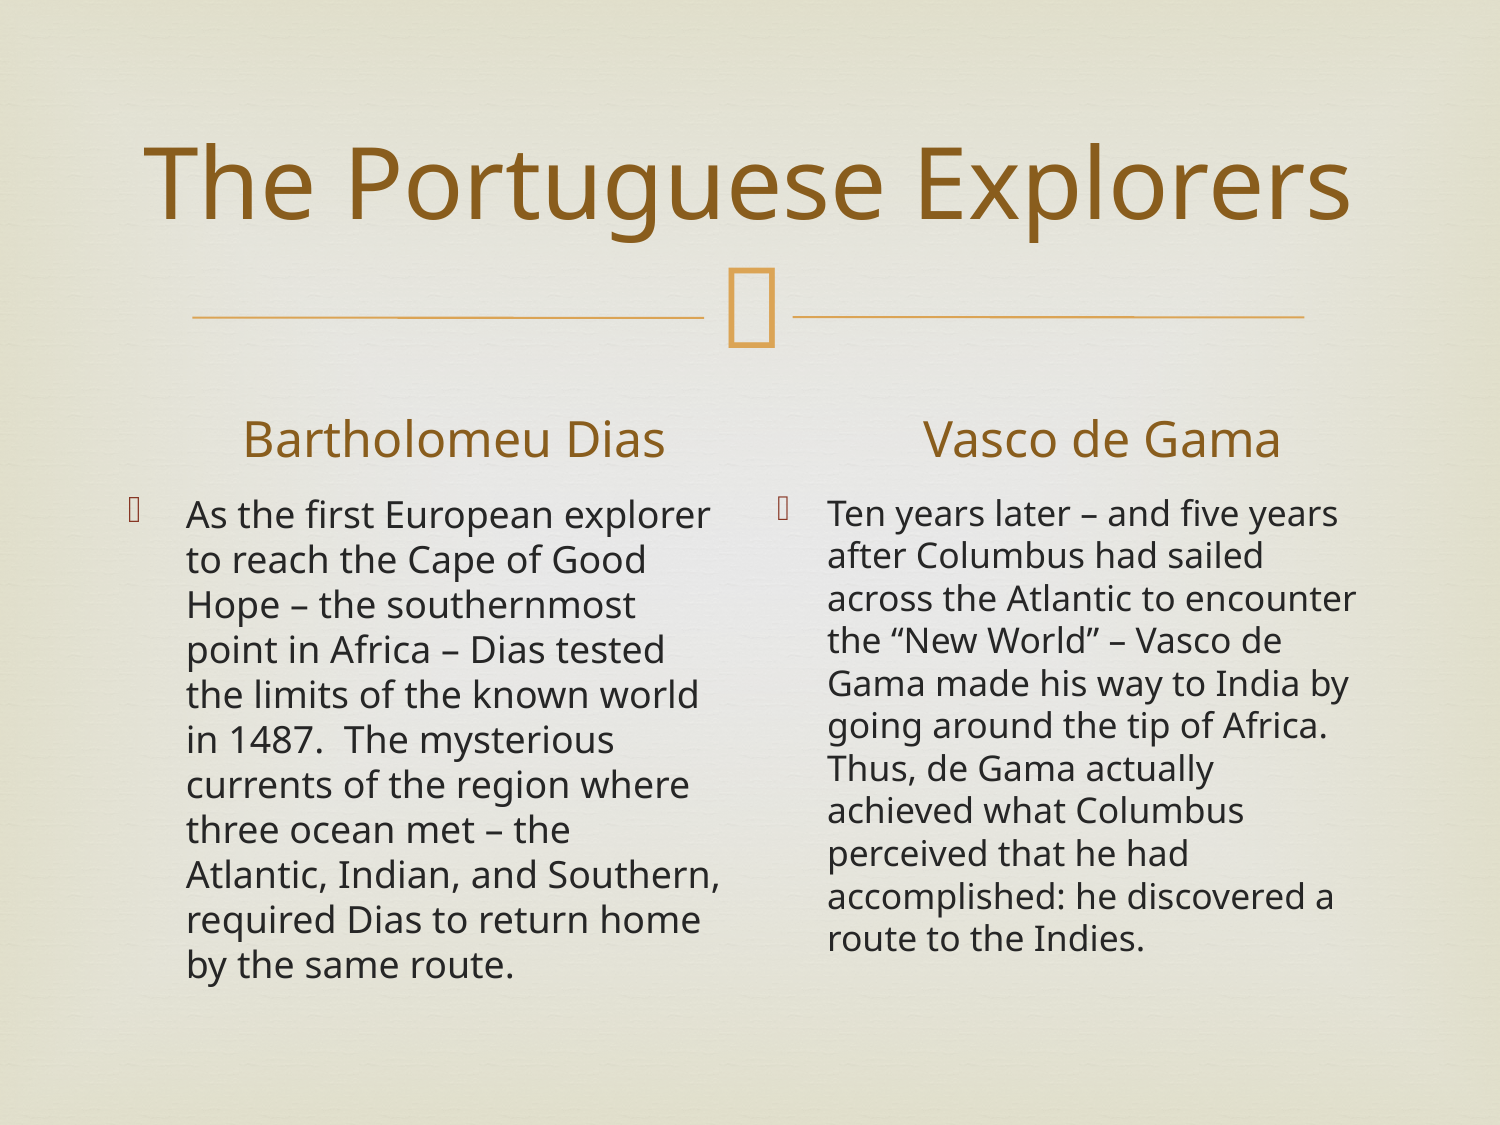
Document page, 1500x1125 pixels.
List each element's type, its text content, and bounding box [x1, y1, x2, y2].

list As the first European explorer to reach the Cape of Good Hope – the southernmost point in Africa – Dias tested the limits of the known world in 1487. The mysterious currents of the region where three ocean met – the Atlantic, Indian, and Southern, required Dias to return home by the same route. [112, 483, 737, 1004]
title The Portuguese Explorers [112, 93, 1386, 267]
list Bartholomeu Dias [172, 367, 738, 476]
list Ten years later – and five years after Columbus had sailed across the Atlantic to encounter the “New World” – Vasco de Gama made his way to India by going around the tip of Africa. Thus, de Gama actually achieved what Columbus perceived that he had accomplished: he discovered a route to the Indies. [761, 483, 1386, 1004]
list Vasco de Gama [820, 367, 1387, 476]
